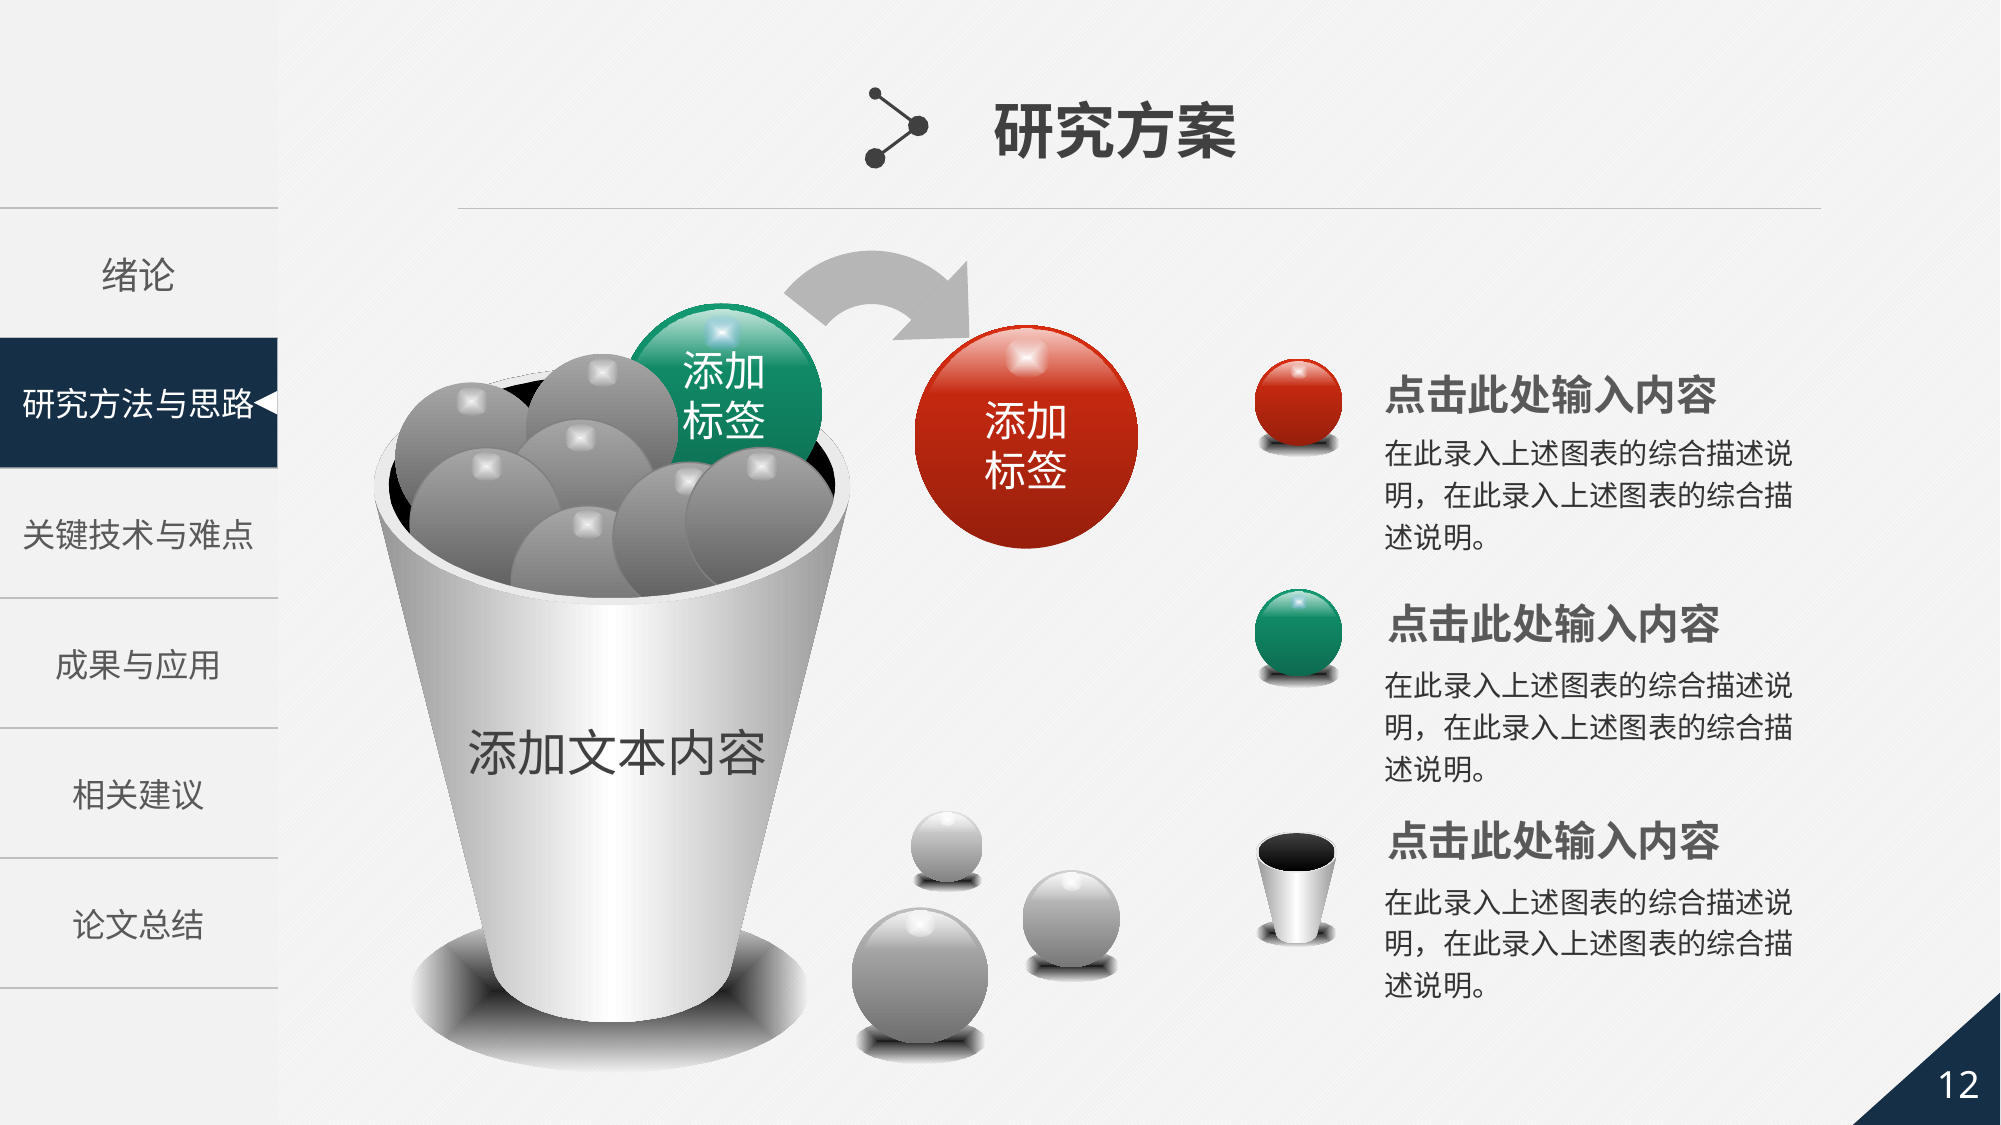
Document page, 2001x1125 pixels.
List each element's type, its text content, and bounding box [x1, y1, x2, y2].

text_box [1255, 831, 1338, 947]
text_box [875, 93, 919, 159]
text_box 研究方案 [979, 84, 1254, 173]
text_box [851, 907, 988, 1064]
text_box 点击此处输入内容 [1368, 588, 1800, 650]
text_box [911, 810, 983, 892]
text_box 在此录入上述图表的综合描述说明，在此录入上述图表的综合描述说明。 [1365, 418, 1823, 564]
text_box 点击此处输入内容 [1368, 804, 1800, 867]
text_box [373, 303, 851, 1073]
text_box [783, 250, 970, 341]
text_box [1022, 870, 1120, 982]
text_box 点击此处输入内容 [1365, 359, 1798, 429]
text_box 在此录入上述图表的综合描述说明，在此录入上述图表的综合描述说明。 [1365, 867, 1823, 1013]
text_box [914, 325, 1138, 549]
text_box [1254, 358, 1343, 457]
text_box 在此录入上述图表的综合描述说明，在此录入上述图表的综合描述说明。 [1365, 650, 1823, 796]
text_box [1254, 589, 1343, 688]
